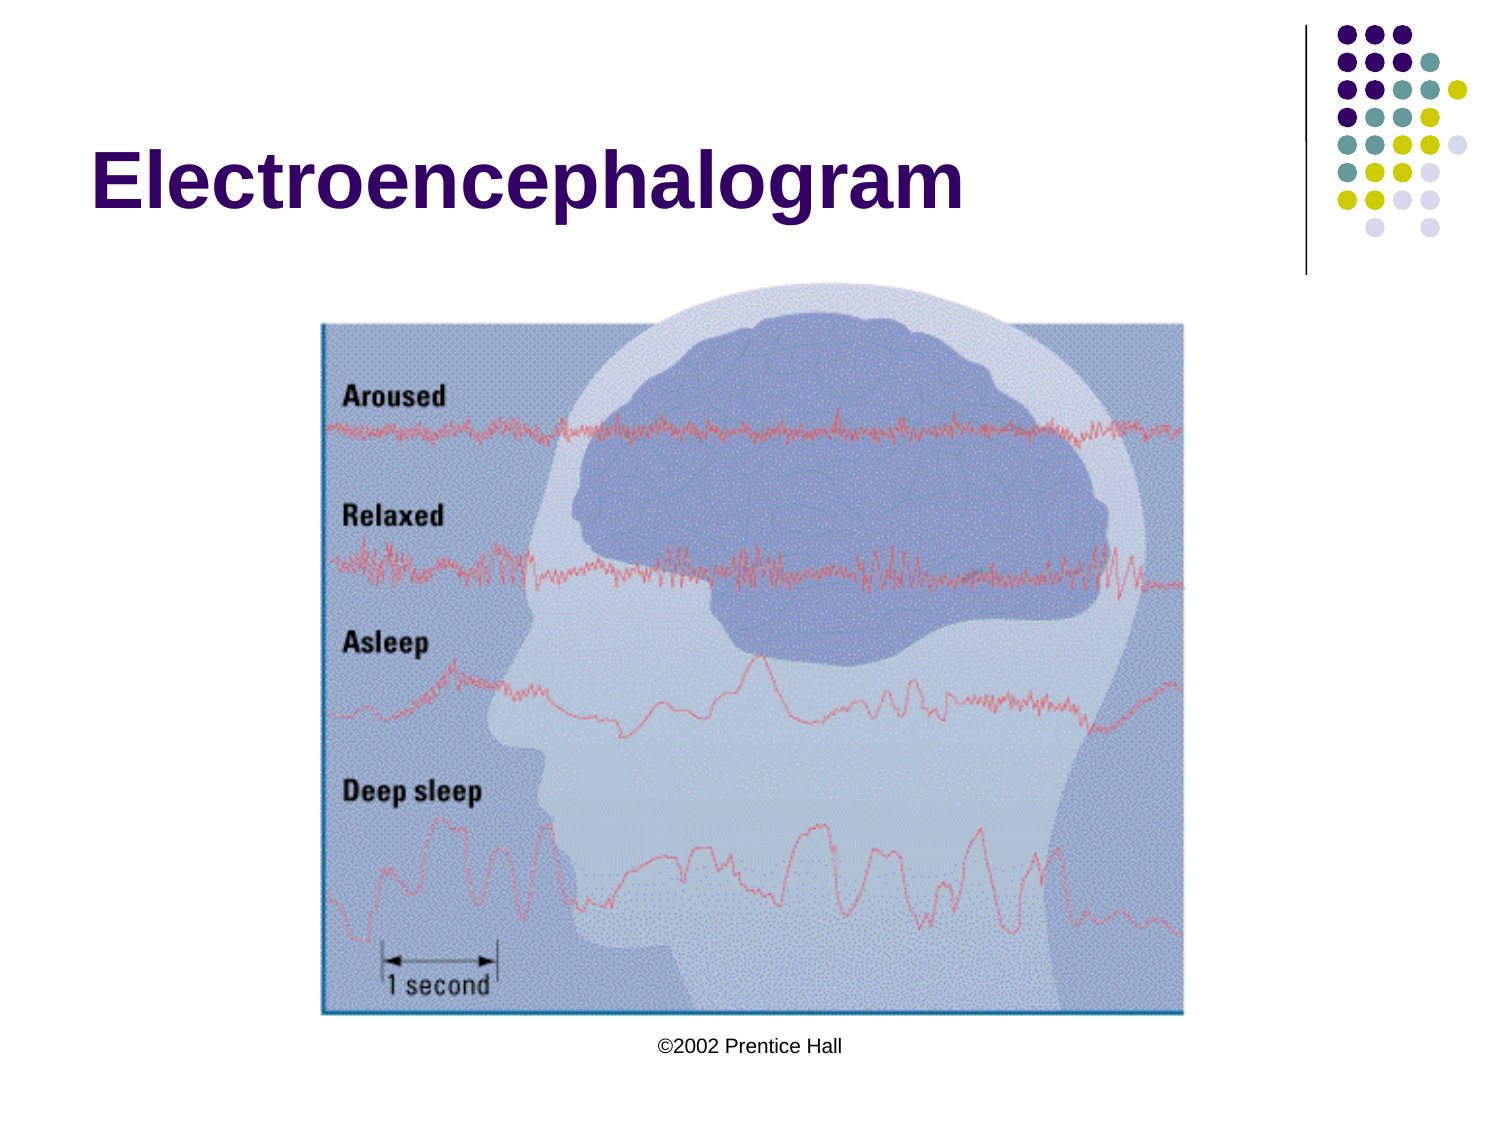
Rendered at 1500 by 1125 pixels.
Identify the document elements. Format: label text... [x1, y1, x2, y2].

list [299, 274, 1201, 1021]
title Electroencephalogram [75, 20, 1313, 233]
footer ©2002 Prentice Hall [512, 1030, 988, 1100]
